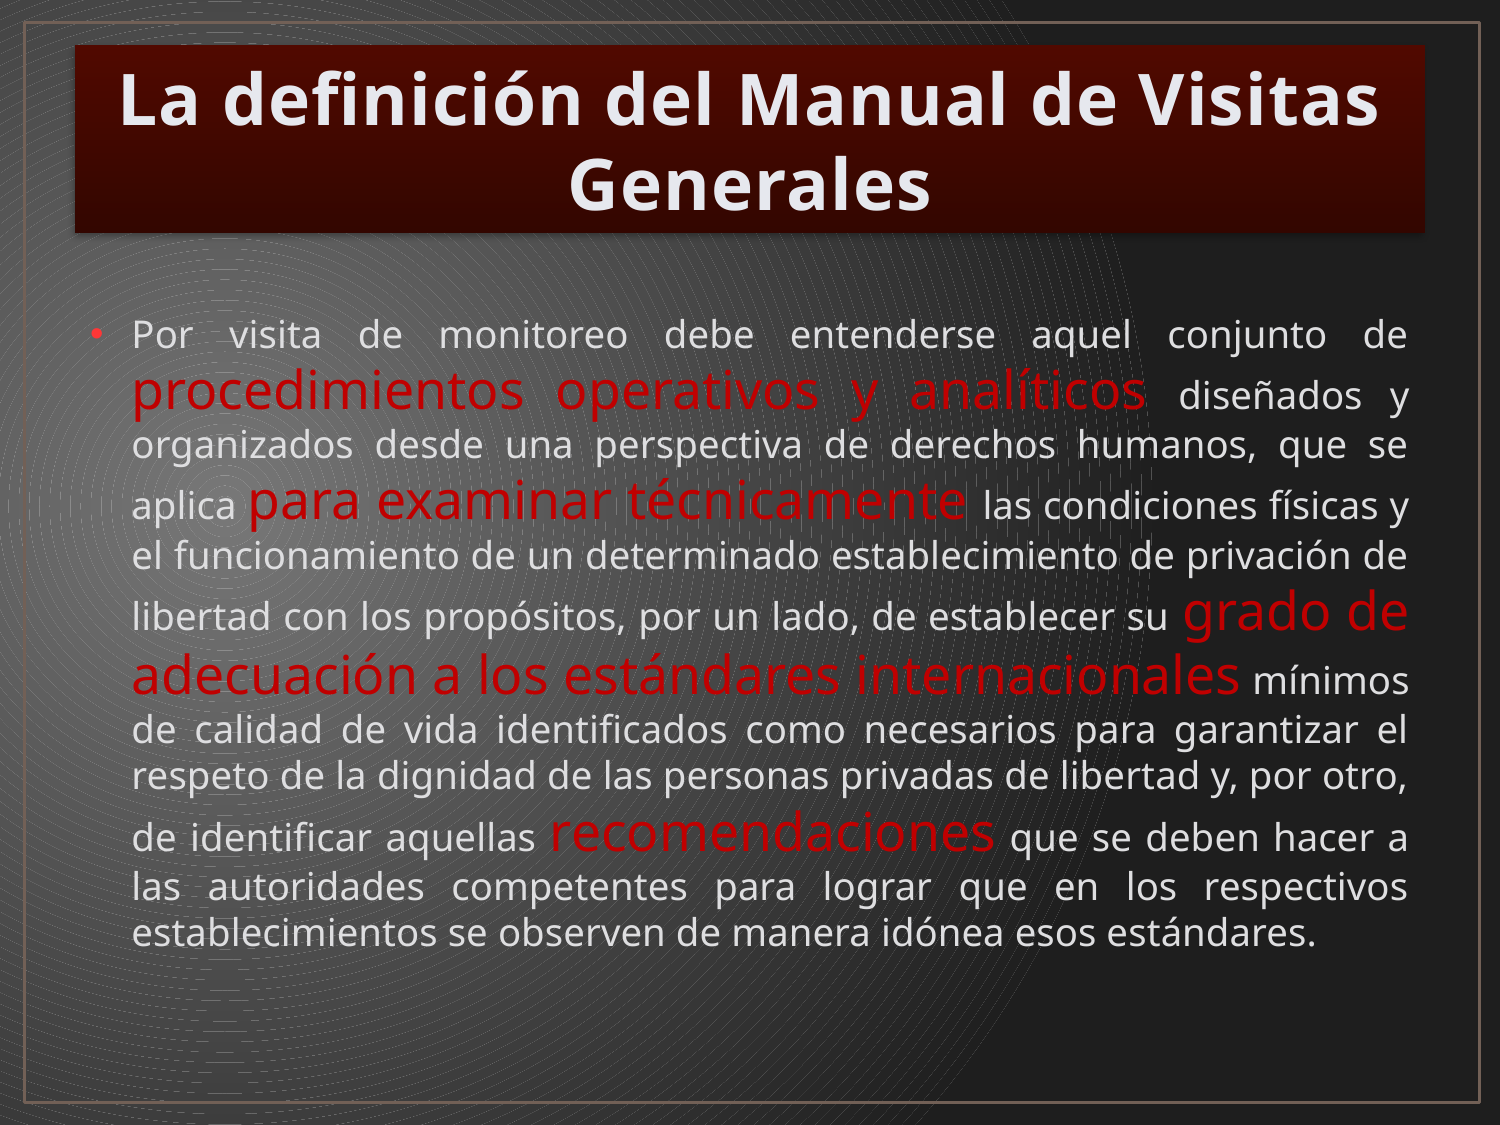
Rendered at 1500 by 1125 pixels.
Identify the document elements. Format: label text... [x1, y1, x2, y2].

title La definición del Manual de Visitas Generales [75, 45, 1425, 233]
list Por visita de monitoreo debe entenderse aquel conjunto de procedimientos operativos y analíticos diseñados y organizados desde una perspectiva de derechos humanos, que se aplica para examinar técnicamente las condiciones físicas y el funcionamiento de un determinado establecimiento de privación de libertad con los propósitos, por un lado, de establecer su grado de adecuación a los estándares internacionales mínimos de calidad de vida identificados como necesarios para garantizar el respeto de la dignidad de las personas privadas de libertad y, por otro, de identificar aquellas recomendaciones que se deben hacer a las autoridades competentes para lograr que en los respectivos establecimientos se observen de manera idónea esos estándares. [75, 302, 1425, 1005]
